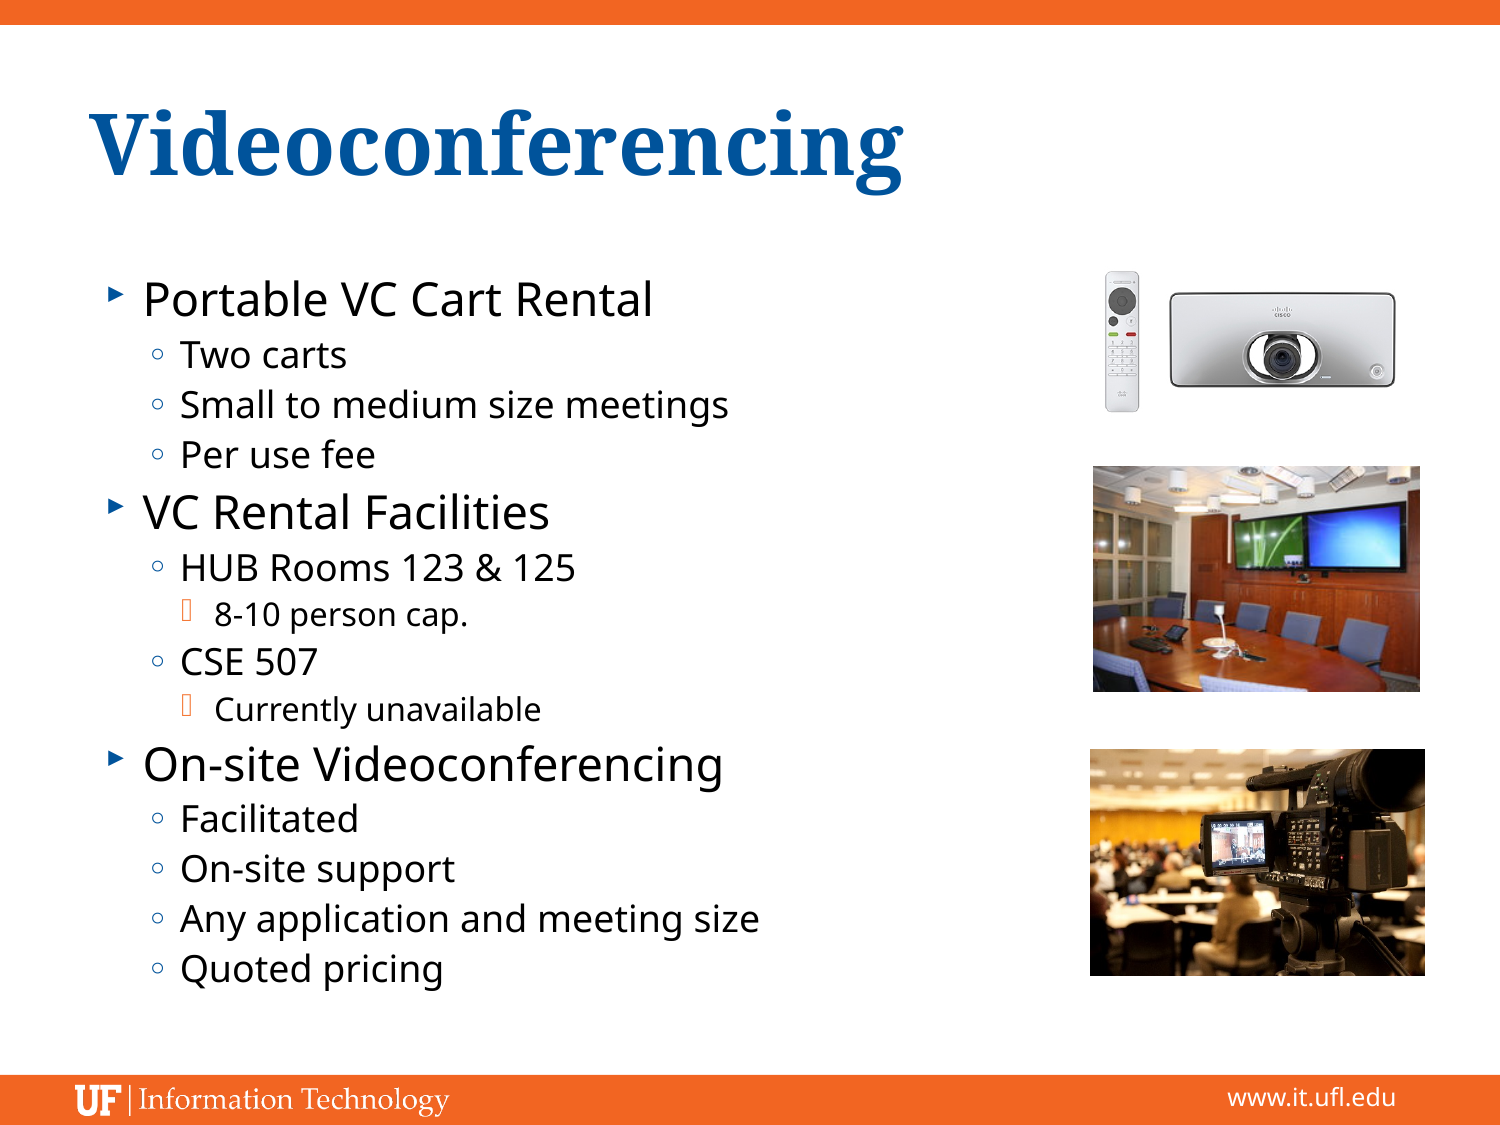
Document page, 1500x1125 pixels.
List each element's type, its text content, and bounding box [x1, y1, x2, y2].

title Videoconferencing [75, 50, 1425, 233]
picture [1090, 749, 1426, 976]
picture [1070, 171, 1420, 692]
picture [75, 1083, 450, 1117]
list Portable VC Cart Rental Two carts Small to medium size meetings Per use fee VC Rental Facilities HUB Rooms 123 & 125 8-10 person cap. CSE 507 Currently unavailable On-site Videoconferencing Facilitated On-site support Any application and meeting size Quoted pricing [75, 262, 1375, 1005]
